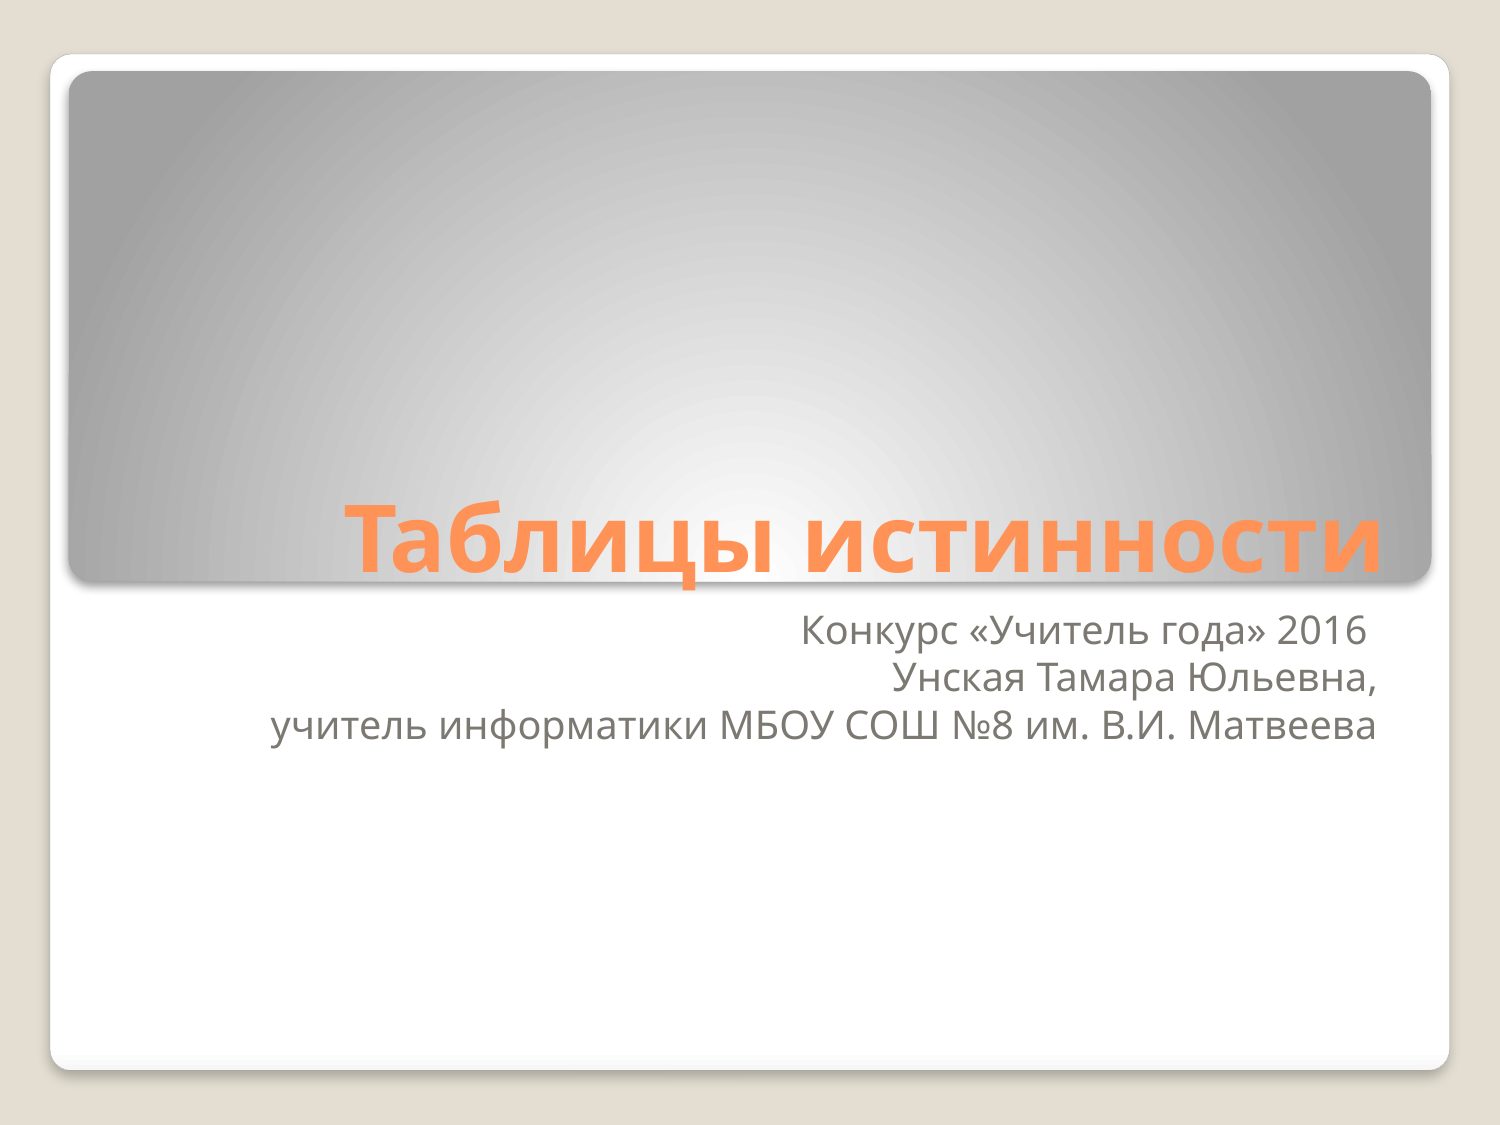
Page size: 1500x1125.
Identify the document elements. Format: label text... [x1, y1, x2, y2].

title Таблицы истинности [118, 298, 1394, 599]
subtitle Конкурс «Учитель года» 2016 Унская Тамара Юльевна, учитель информатики МБОУ СОШ №8 им. В.И. Матвеева [118, 604, 1394, 755]
